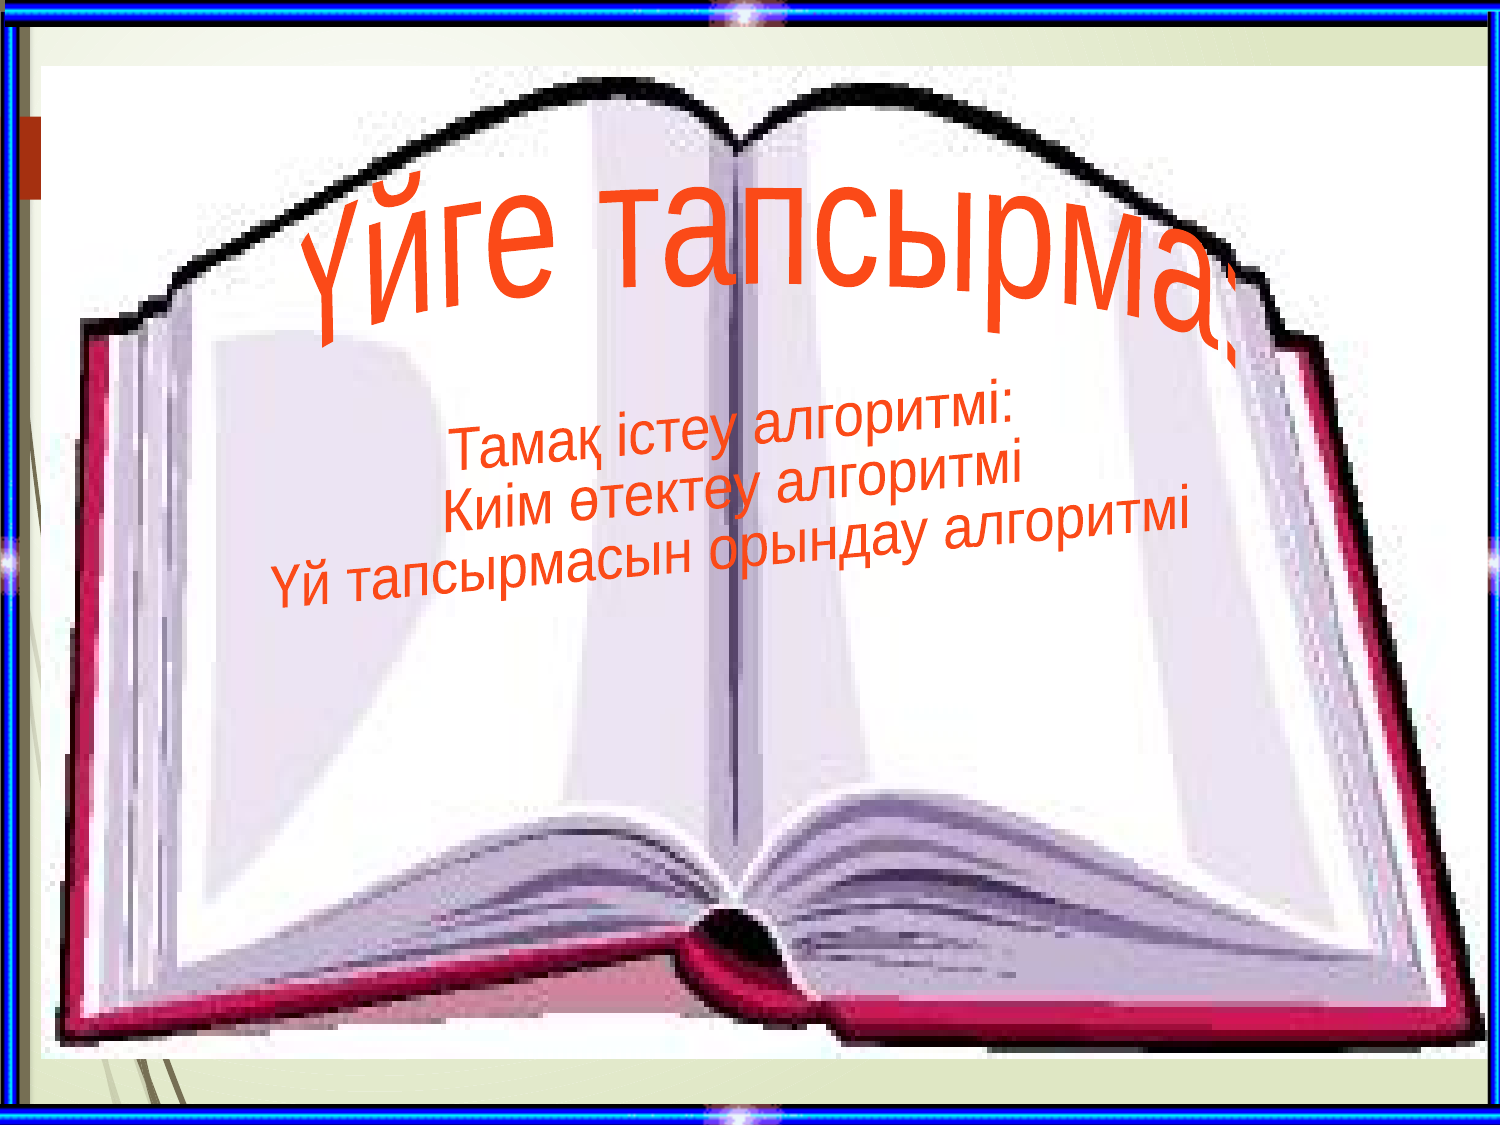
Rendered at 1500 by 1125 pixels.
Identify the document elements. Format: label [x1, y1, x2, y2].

text_box [0, 0, 1500, 1125]
